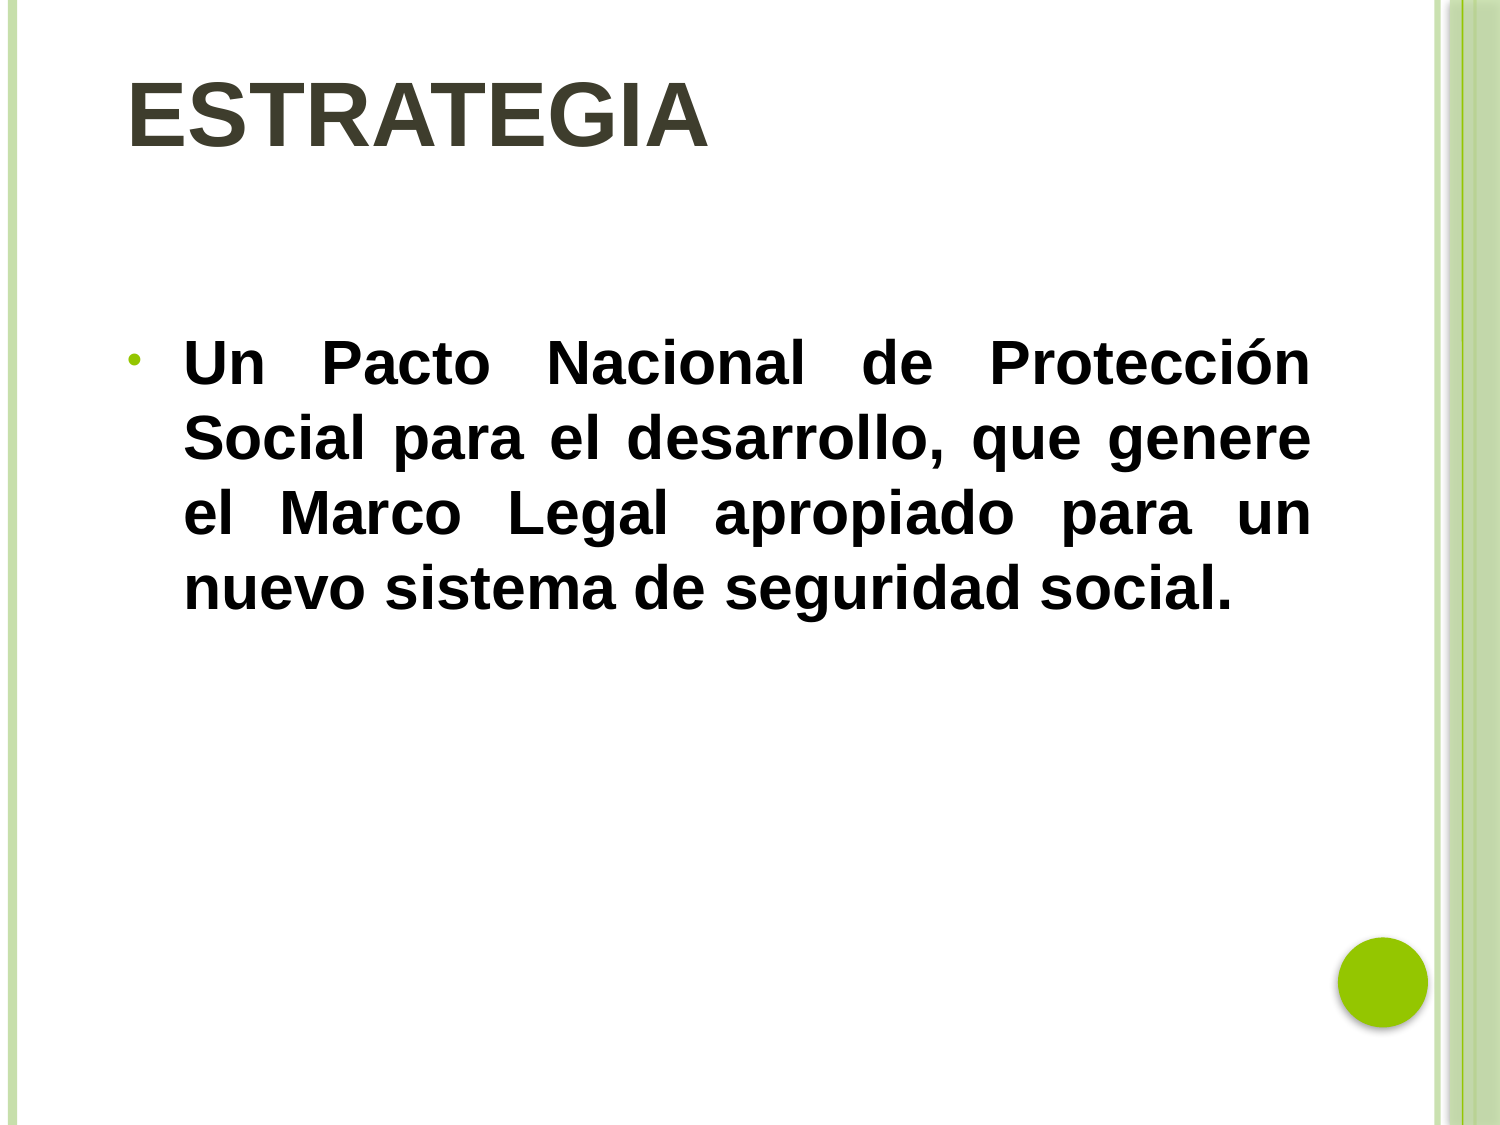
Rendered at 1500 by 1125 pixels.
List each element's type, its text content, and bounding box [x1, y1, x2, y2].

title Estrategia [112, 42, 1357, 173]
list Un Pacto Nacional de Protección Social para el desarrollo, que genere el Marco Legal apropiado para un nuevo sistema de seguridad social. [112, 314, 1329, 806]
